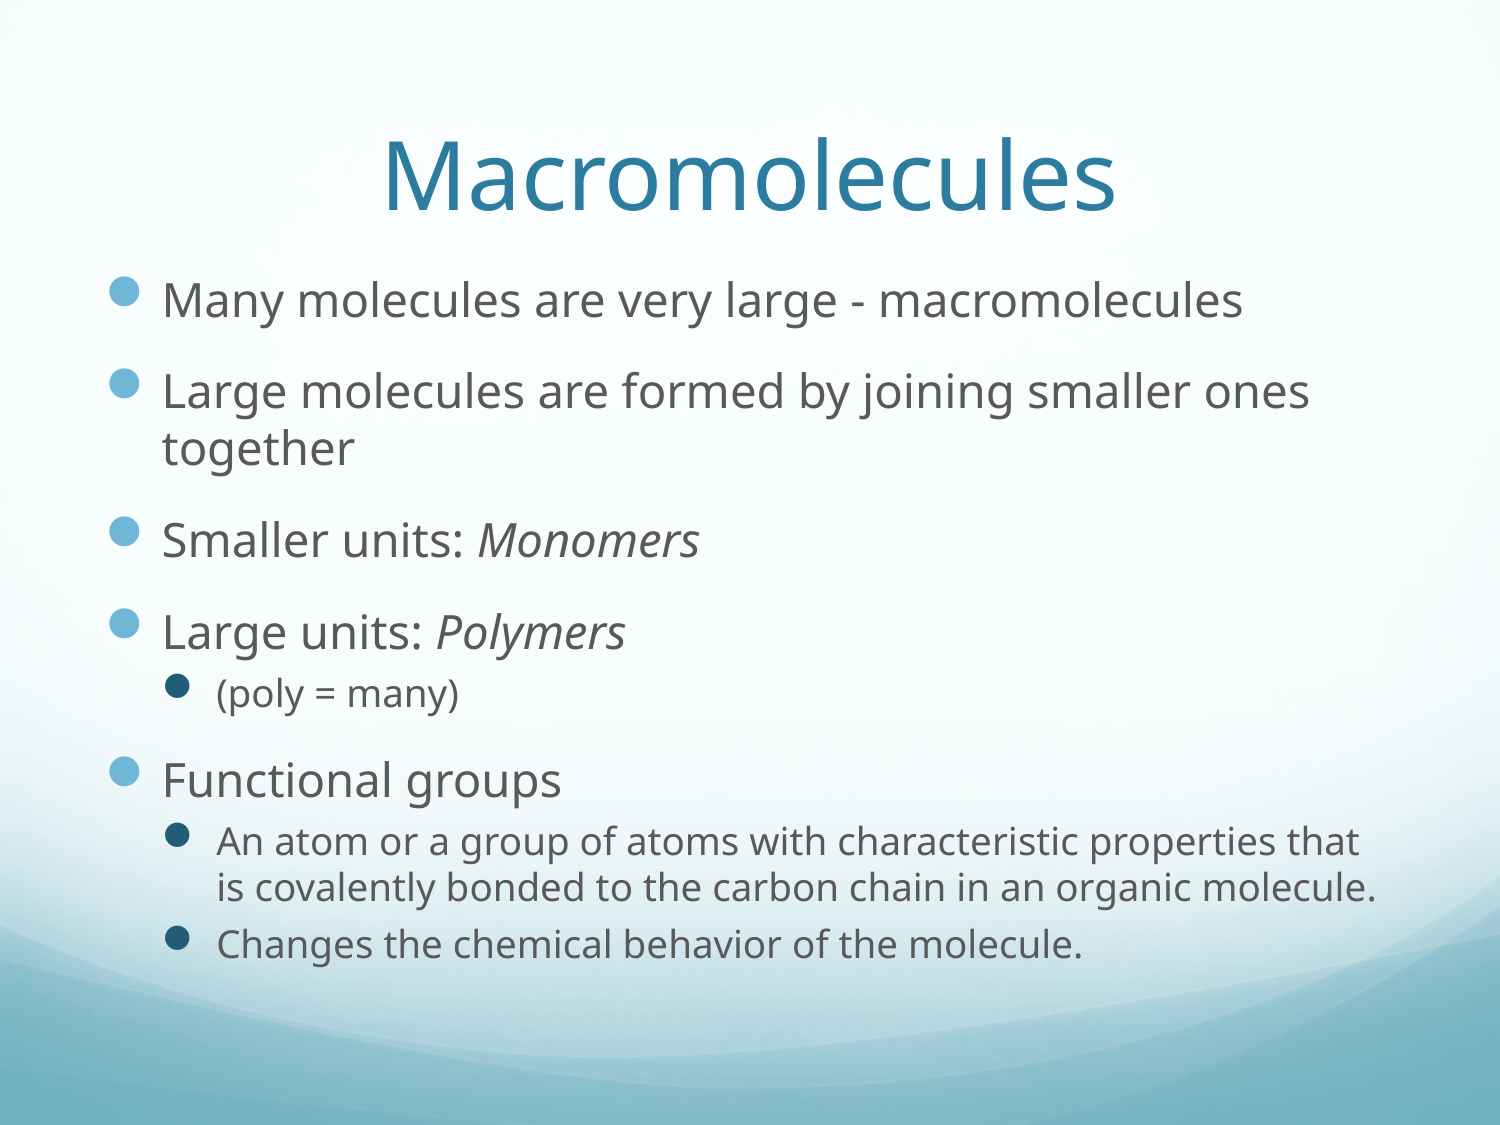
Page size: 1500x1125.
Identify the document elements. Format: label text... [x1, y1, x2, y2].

title Macromolecules [90, 17, 1410, 237]
list Many molecules are very large - macromolecules Large molecules are formed by joining smaller ones together Smaller units: Monomers Large units: Polymers (poly = many) Functional groups An atom or a group of atoms with characteristic properties that is covalently bonded to the carbon chain in an organic molecule. Changes the chemical behavior of the molecule. [90, 262, 1410, 975]
